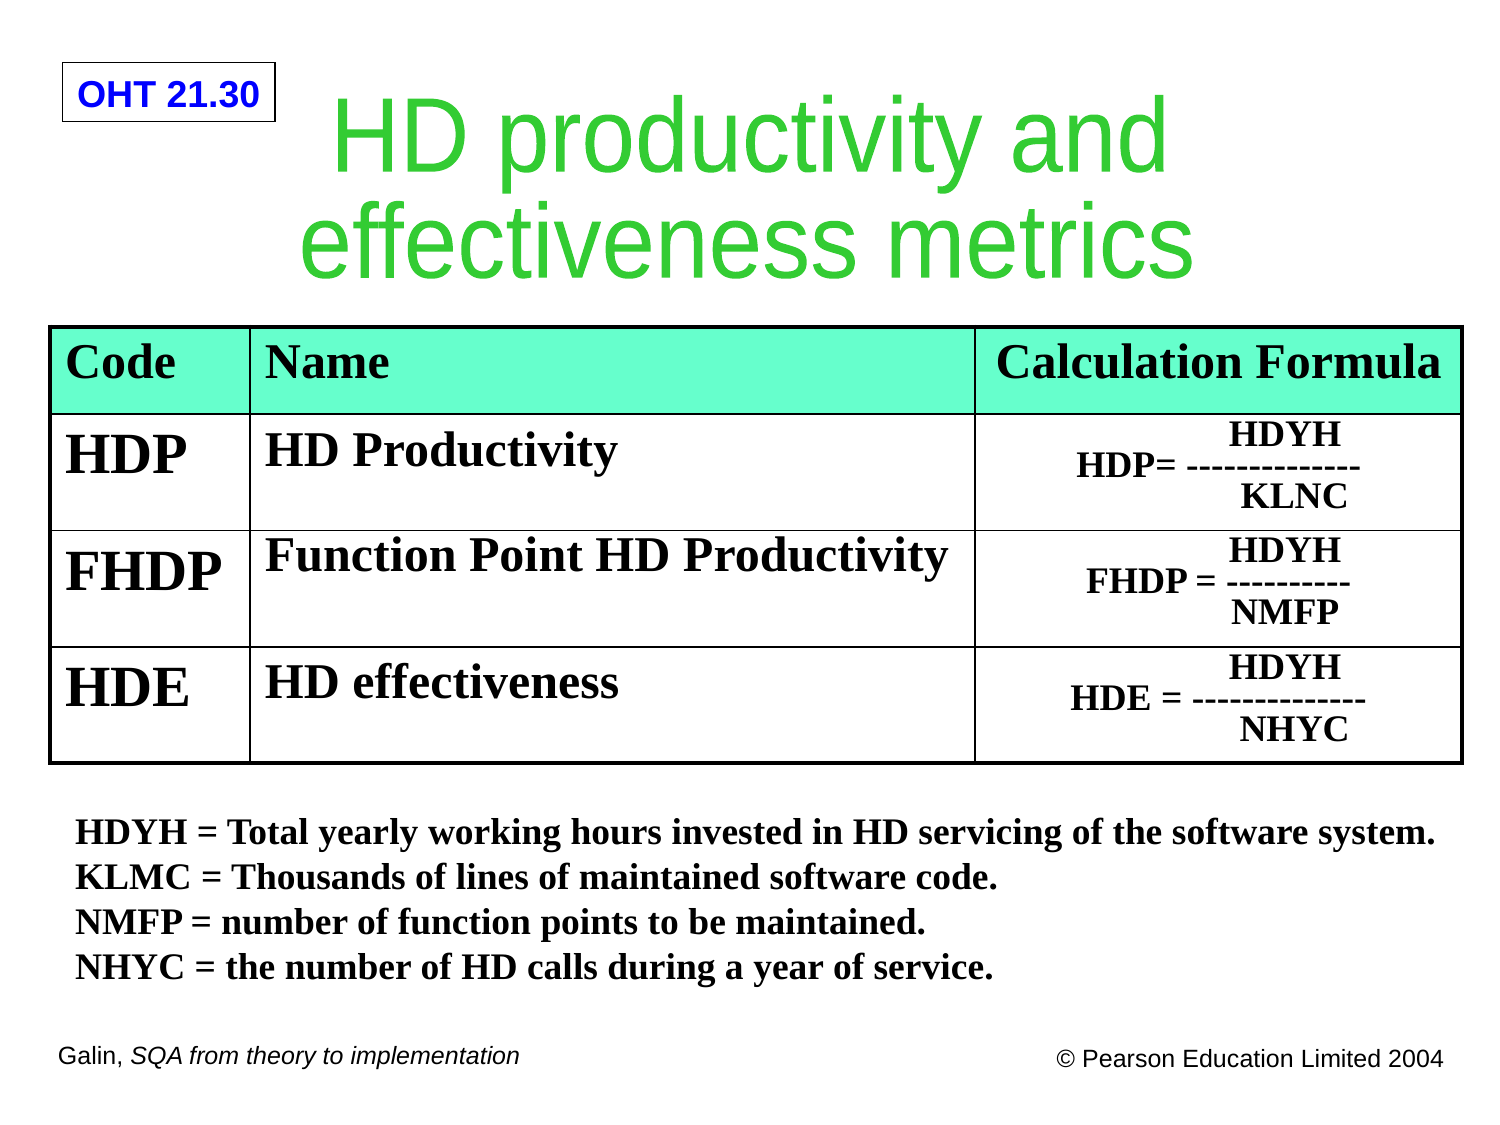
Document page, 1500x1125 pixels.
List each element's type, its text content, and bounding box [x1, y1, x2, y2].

text_box HDYH = Total yearly working hours invested in HD servicing of the software system. KLMC = Thousands of lines of maintained software code. NMFP = number of function points to be maintained. NHYC = the number of HD calls during a year of service. [60, 799, 1500, 995]
table_cell HDE [52, 648, 249, 761]
table_header Calculation Formula [976, 329, 1460, 413]
table_cell HDYH FHDP = ---------- NMFP [976, 531, 1460, 646]
table_cell HD effectiveness [251, 648, 974, 761]
table_cell HDYH HDE = -------------- NHYC [976, 648, 1460, 761]
table_cell HD Productivity [251, 415, 974, 530]
table_cell FHDP [52, 531, 249, 646]
table_cell HDP [52, 415, 249, 530]
table_header Code [52, 329, 249, 413]
table_cell Function Point HD Productivity [251, 531, 974, 646]
table_header Name [251, 329, 974, 413]
table_cell HDYH HDP= -------------- KLNC [976, 415, 1460, 530]
